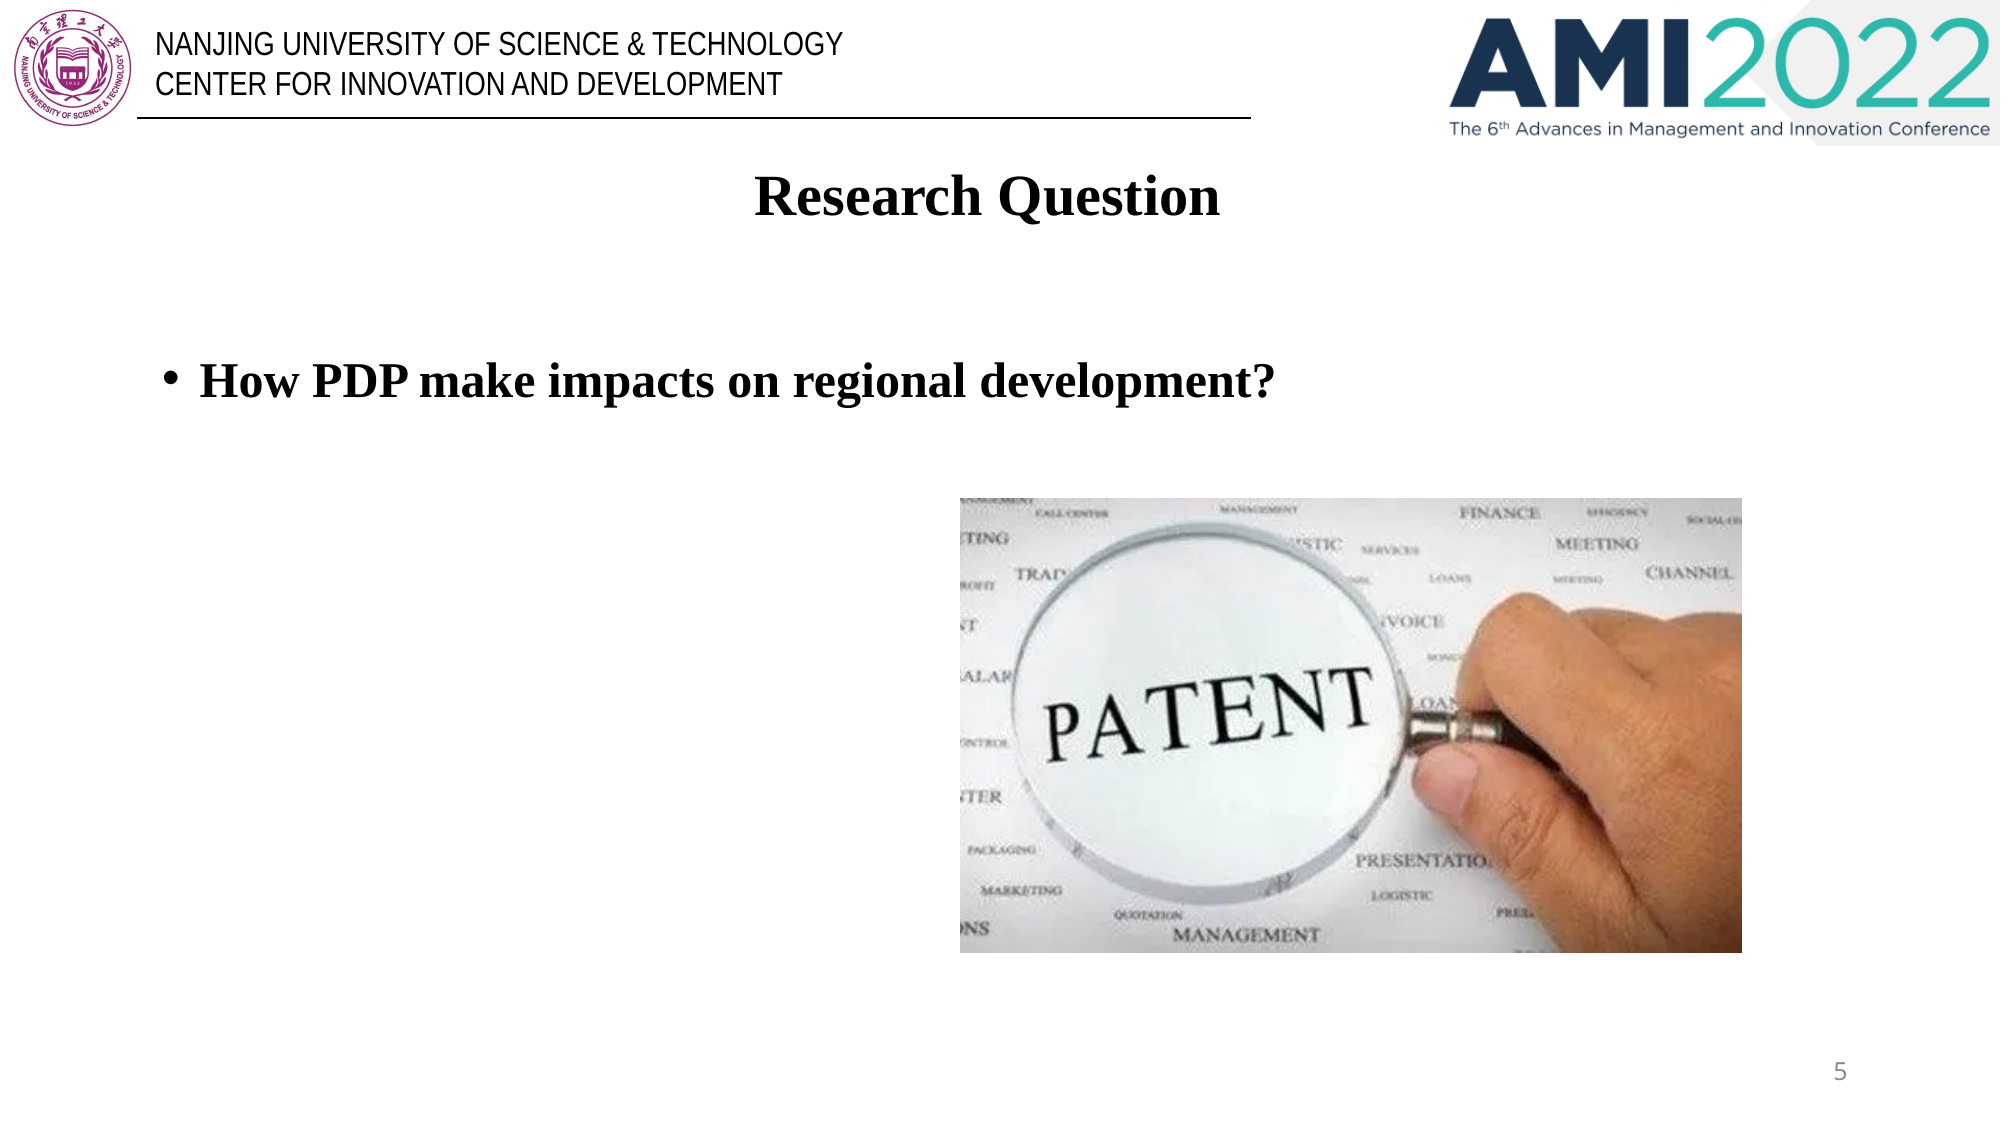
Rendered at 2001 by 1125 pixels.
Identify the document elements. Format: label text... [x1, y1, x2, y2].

title Research Question [0, 117, 2000, 277]
slide_number 5 [1412, 1042, 1863, 1103]
picture [960, 498, 1742, 953]
picture [10, 8, 137, 128]
list How PDP make impacts on regional development? [72, 309, 1849, 436]
picture [1438, 0, 2000, 146]
text_box NANJING UNIVERSITY OF SCIENCE & TECHNOLOGY CENTER FOR INNOVATION AND DEVELOPMENT [140, 14, 860, 110]
